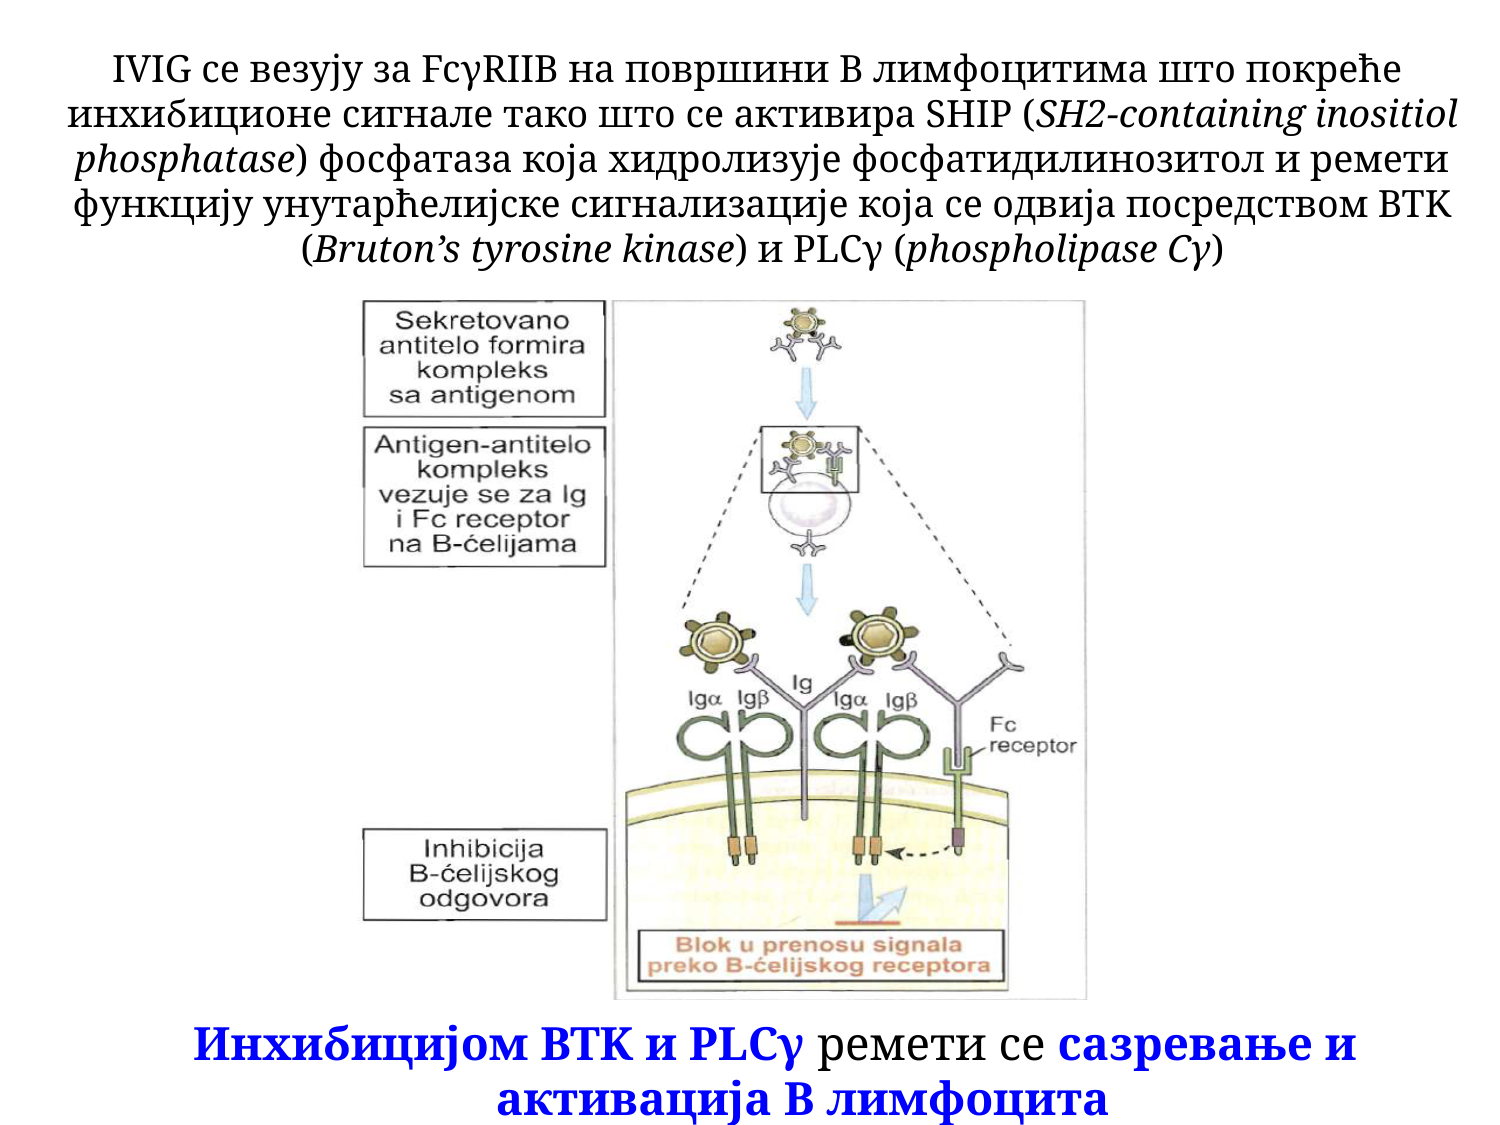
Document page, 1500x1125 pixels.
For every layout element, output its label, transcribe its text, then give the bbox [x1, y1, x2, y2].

text_box IVIG се везују за FcγRIIВ на површини В лимфоцитима што покреће инхибиционе сигнале тако што се активира SHIP (SH2-containing inositiol phosphatase) фосфатаза која хидролизује фосфатидилинозитол и ремети функцију унутарћелијске сигнализације која се одвија посредством BTK (Bruton’s tyrosine kinase) и PLCγ (phospholipase Cγ) [24, 37, 1500, 278]
picture [351, 299, 1088, 1001]
text_box Инхибицијом BTK и PLCγ ремети се сазревање и активација В лимфоцита [99, 1007, 1450, 1125]
